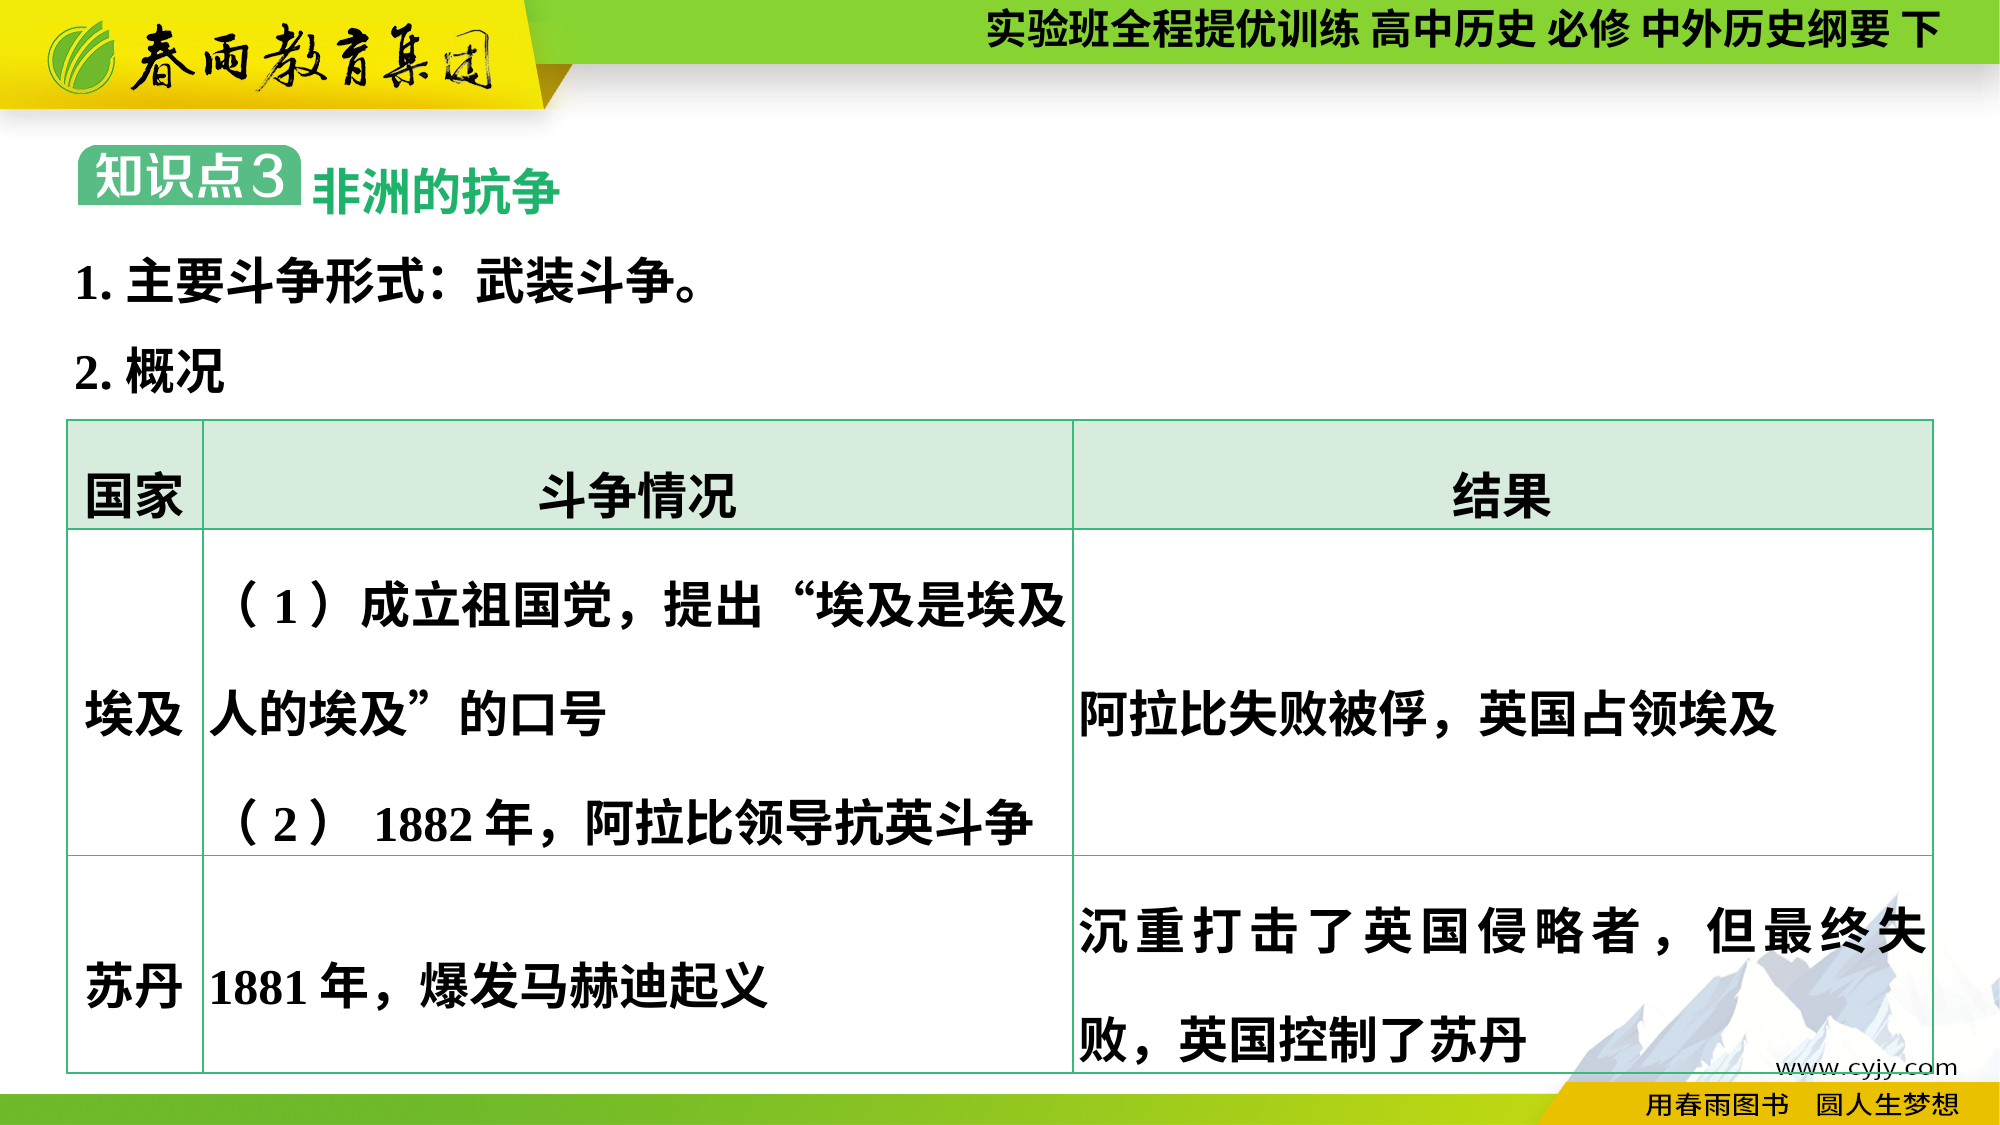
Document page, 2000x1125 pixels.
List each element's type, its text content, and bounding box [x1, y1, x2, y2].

table_cell 1881年，爆发马赫迪起义 [204, 856, 1072, 1072]
table_header 国家 [68, 421, 202, 528]
table_cell 沉重打击了英国侵略者，但最终失败，英国控制了苏丹 [1074, 856, 1932, 1072]
table_header 结果 [1074, 421, 1932, 528]
table_cell （1）成立祖国党，提出“埃及是埃及人的埃及”的口号 （2）1882年，阿拉比领导抗英斗争 [204, 530, 1072, 855]
table_cell 苏丹 [68, 856, 202, 1072]
table_cell 埃及 [68, 530, 202, 855]
table_header 斗争情况 [204, 421, 1072, 528]
picture [0, 0, 2000, 1125]
list 非洲的抗争 1.主要斗争形式：武装斗争。 2.概况 [59, 122, 1944, 399]
table_cell 阿拉比失败被俘，英国占领埃及 [1074, 530, 1932, 855]
